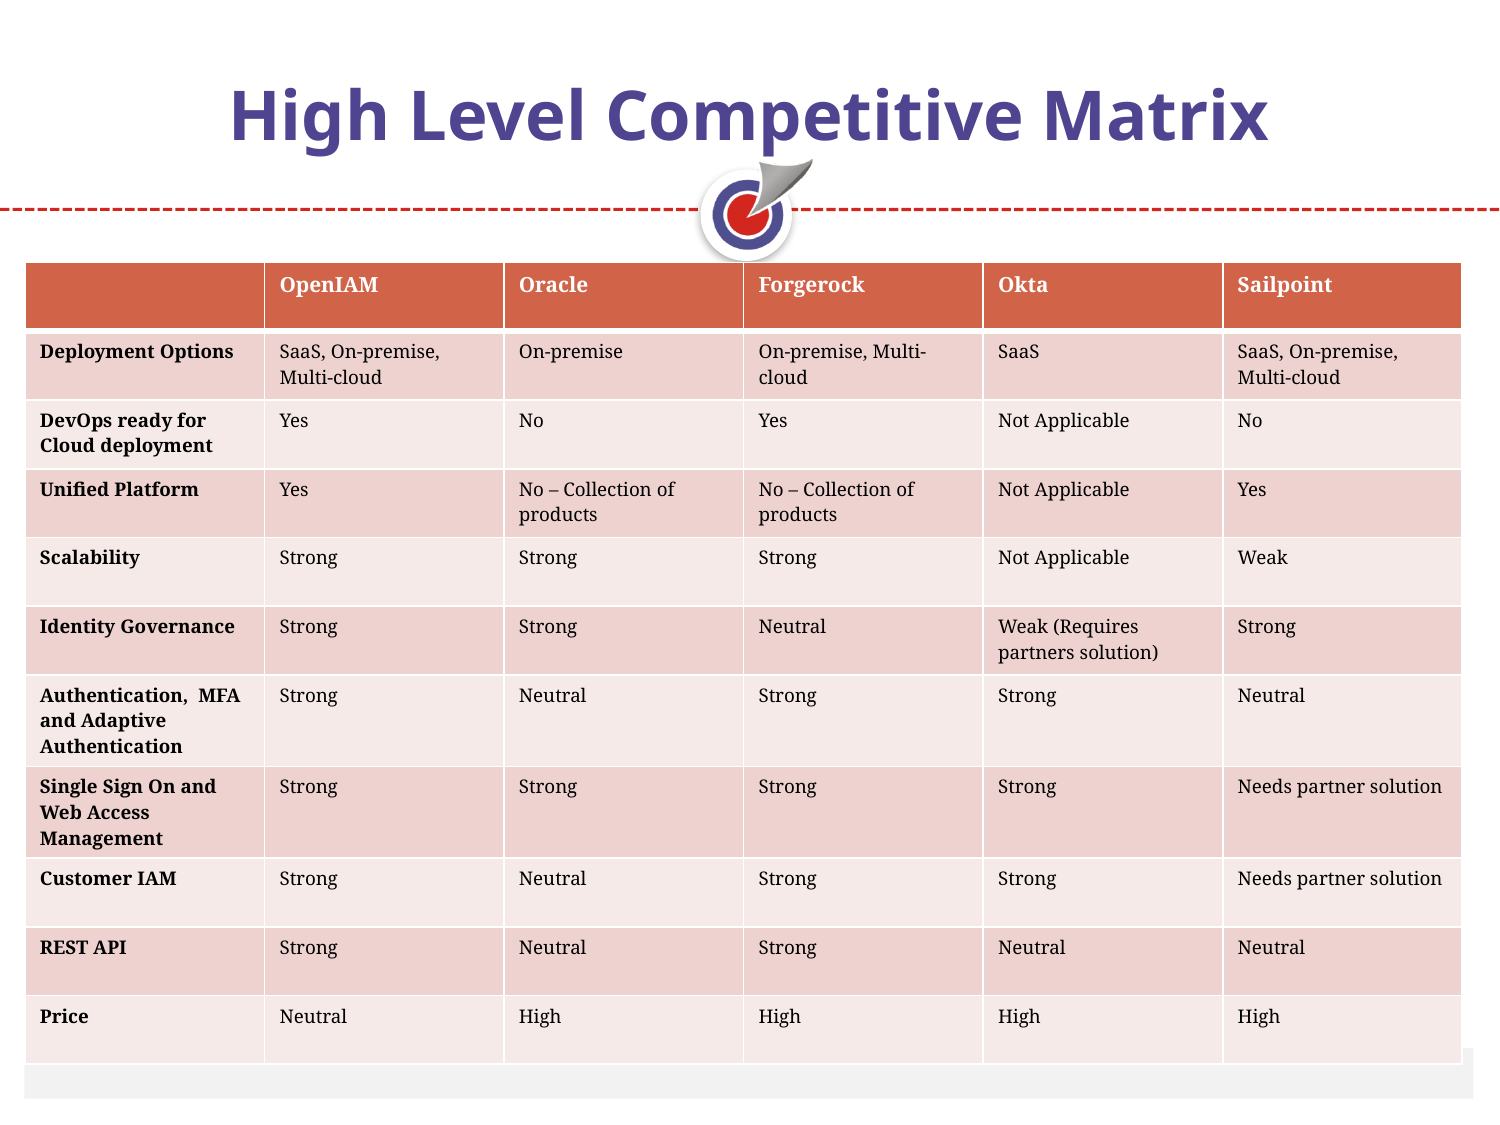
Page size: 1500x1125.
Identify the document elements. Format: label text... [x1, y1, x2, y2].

table_cell Strong [744, 676, 982, 766]
title High Level Competitive Matrix [49, 37, 1450, 162]
table_cell Neutral [744, 607, 982, 674]
table_cell Strong [265, 928, 503, 995]
table_cell Neutral [505, 928, 743, 995]
table_cell Neutral [984, 928, 1222, 995]
table_cell High [744, 996, 982, 1063]
table_header Okta [984, 263, 1222, 328]
table_cell Strong [744, 767, 982, 857]
table_cell High [984, 996, 1222, 1063]
table_cell Deployment Options [26, 334, 264, 399]
table_cell SaaS, On-premise, Multi-cloud [265, 334, 503, 399]
table_cell No [1224, 401, 1461, 468]
table_cell Price [26, 996, 264, 1063]
table_cell REST API [26, 928, 264, 995]
table_cell SaaS [984, 334, 1222, 399]
table_cell No – Collection of products [744, 470, 982, 537]
table_cell Yes [1224, 470, 1461, 537]
table_cell Strong [265, 767, 503, 857]
table_cell Strong [984, 767, 1222, 857]
table_cell Not Applicable [984, 470, 1222, 537]
table_cell Yes [265, 401, 503, 468]
table_cell DevOps ready for Cloud deployment [26, 401, 264, 468]
table_cell Strong [744, 928, 982, 995]
table_cell SaaS, On-premise, Multi-cloud [1224, 334, 1461, 399]
table_header Oracle [505, 263, 743, 328]
table_cell Customer IAM [26, 859, 264, 926]
table_cell Needs partner solution [1224, 859, 1461, 926]
table_cell Strong [265, 607, 503, 674]
picture [712, 162, 813, 250]
table_cell Neutral [1224, 676, 1461, 766]
table_cell Weak (Requires partners solution) [984, 607, 1222, 674]
table_cell Yes [265, 470, 503, 537]
table_cell Neutral [505, 676, 743, 766]
table_cell No – Collection of products [505, 470, 743, 537]
table_cell Strong [984, 676, 1222, 766]
table_cell Strong [984, 859, 1222, 926]
table_cell Yes [744, 401, 982, 468]
table_header OpenIAM [265, 263, 503, 328]
table_cell Strong [265, 859, 503, 926]
table_cell Unified Platform [26, 470, 264, 537]
table_cell Weak [1224, 538, 1461, 605]
table_header Forgerock [744, 263, 982, 328]
table_cell Strong [744, 538, 982, 605]
table_cell On-premise [505, 334, 743, 399]
table_cell Strong [505, 607, 743, 674]
table_cell Identity Governance [26, 607, 264, 674]
table_cell Strong [744, 859, 982, 926]
table_cell Strong [1224, 607, 1461, 674]
table_header Sailpoint [1224, 263, 1461, 328]
table_cell Scalability [26, 538, 264, 605]
table_cell Single Sign On and Web Access Management [26, 767, 264, 857]
table_cell Strong [265, 676, 503, 766]
table_cell Neutral [265, 996, 503, 1063]
table_cell High [1224, 996, 1461, 1063]
table_cell Needs partner solution [1224, 767, 1461, 857]
table_cell Strong [505, 767, 743, 857]
table_cell Not Applicable [984, 401, 1222, 468]
table_cell No [505, 401, 743, 468]
table_cell Neutral [1224, 928, 1461, 995]
table_header [26, 263, 264, 328]
table_cell On-premise, Multi-cloud [744, 334, 982, 399]
table_cell Neutral [505, 859, 743, 926]
table_cell Not Applicable [984, 538, 1222, 605]
table_cell High [505, 996, 743, 1063]
table_cell Authentication, MFA and Adaptive Authentication [26, 676, 264, 766]
table_cell Strong [265, 538, 503, 605]
table_cell Strong [505, 538, 743, 605]
